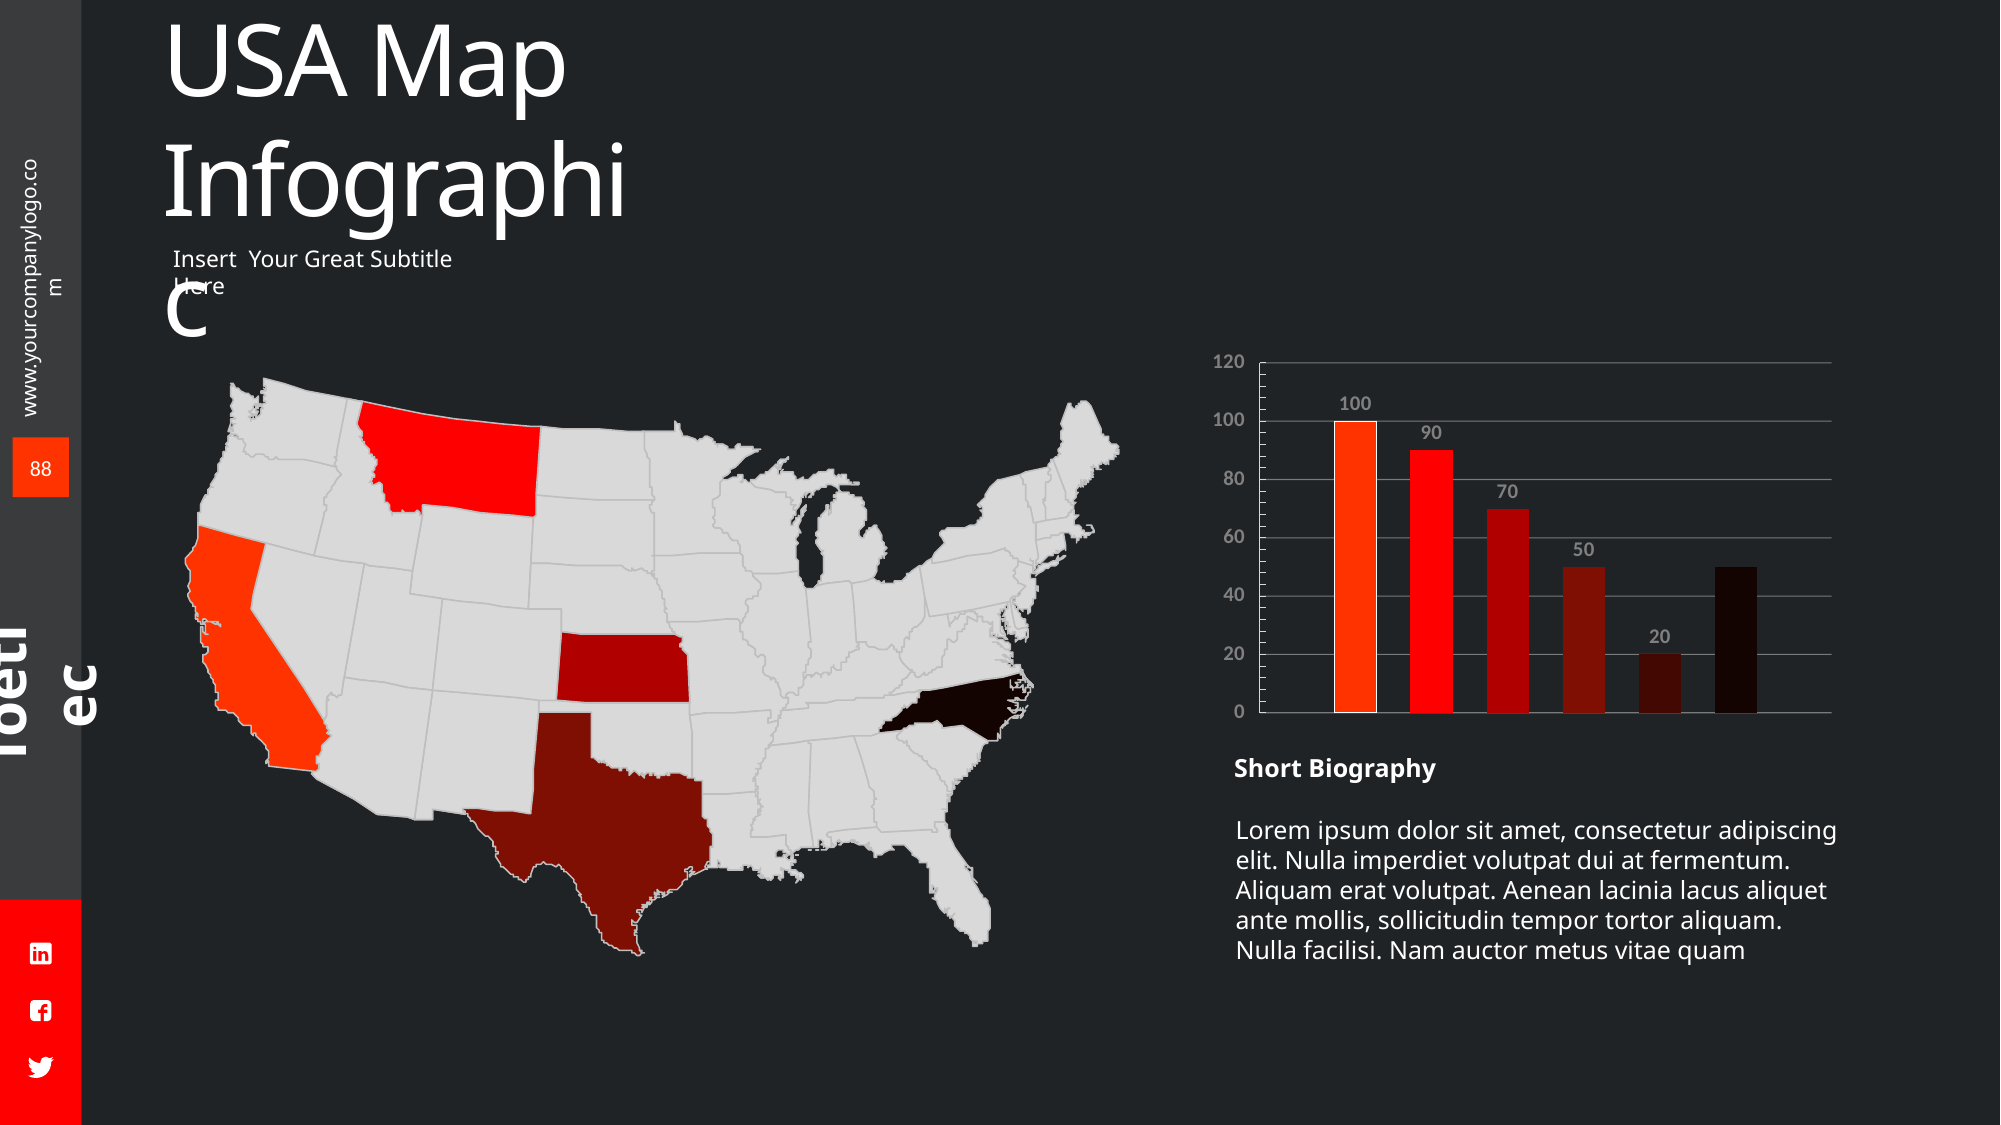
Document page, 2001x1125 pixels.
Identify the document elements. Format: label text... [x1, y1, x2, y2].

text_box Short Biography [1219, 733, 1504, 802]
chart [1199, 344, 1845, 731]
slide_number 88 [12, 437, 69, 498]
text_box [185, 378, 1119, 956]
text_box Lorem ipsum dolor sit amet, consectetur adipiscing elit. Nulla imperdiet volutpat dui at fermentum. Aliquam erat volutpat. Aenean lacinia lacus aliquet ante mollis, sollicitudin tempor tortor aliquam. Nulla facilisi. Nam auctor metus vitae quam [1220, 807, 1861, 972]
text_box USA Map Infographic [147, 116, 677, 236]
text_box Insert Your Great Subtitle Here [158, 237, 512, 307]
